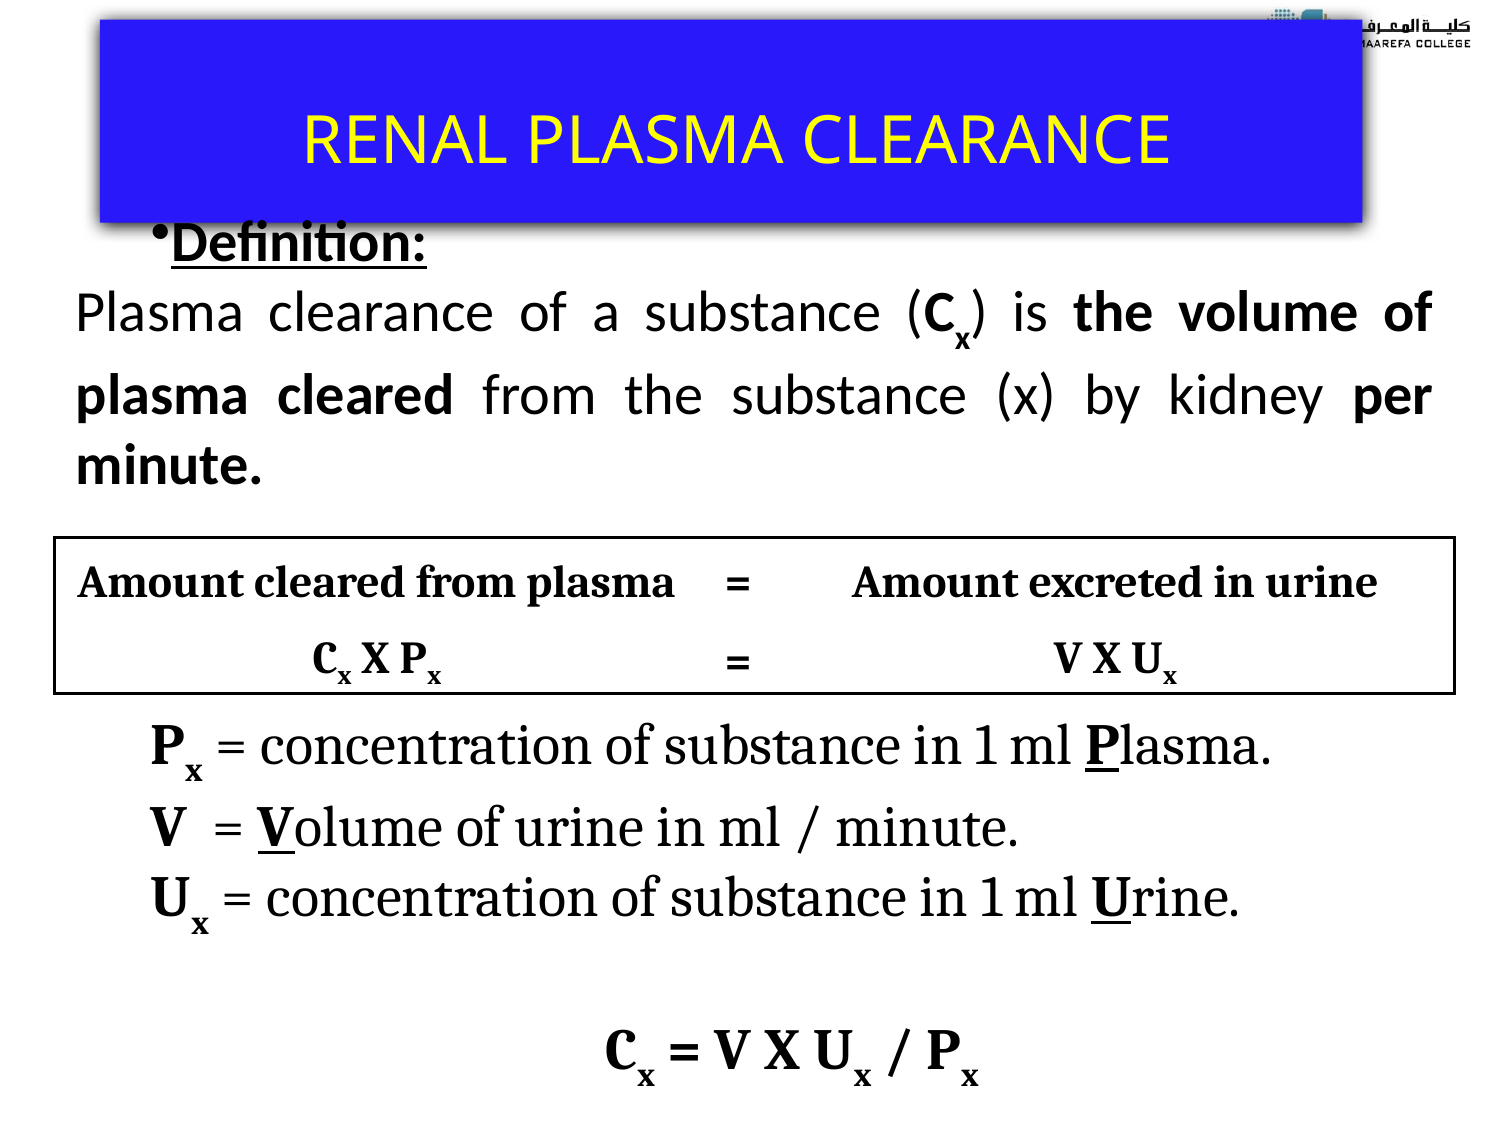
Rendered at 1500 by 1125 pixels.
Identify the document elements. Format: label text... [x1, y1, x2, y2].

text_box Definition: Plasma clearance of a substance (Cx) is the volume of plasma cleared from the substance (x) by kidney per minute. Px = concentration of substance in 1 ml Plasma. V = Volume of urine in ml / minute. Ux = concentration of substance in 1 ml Urine. Cx = V X Ux / Px [60, 195, 1449, 1101]
table_cell Cx X Px [56, 613, 60, 692]
title RENAL PLASMA CLEARANCE [99, 19, 1363, 195]
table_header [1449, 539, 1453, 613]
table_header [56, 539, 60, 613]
picture [1262, 0, 1475, 65]
table_cell V X Ux [1449, 613, 1453, 692]
